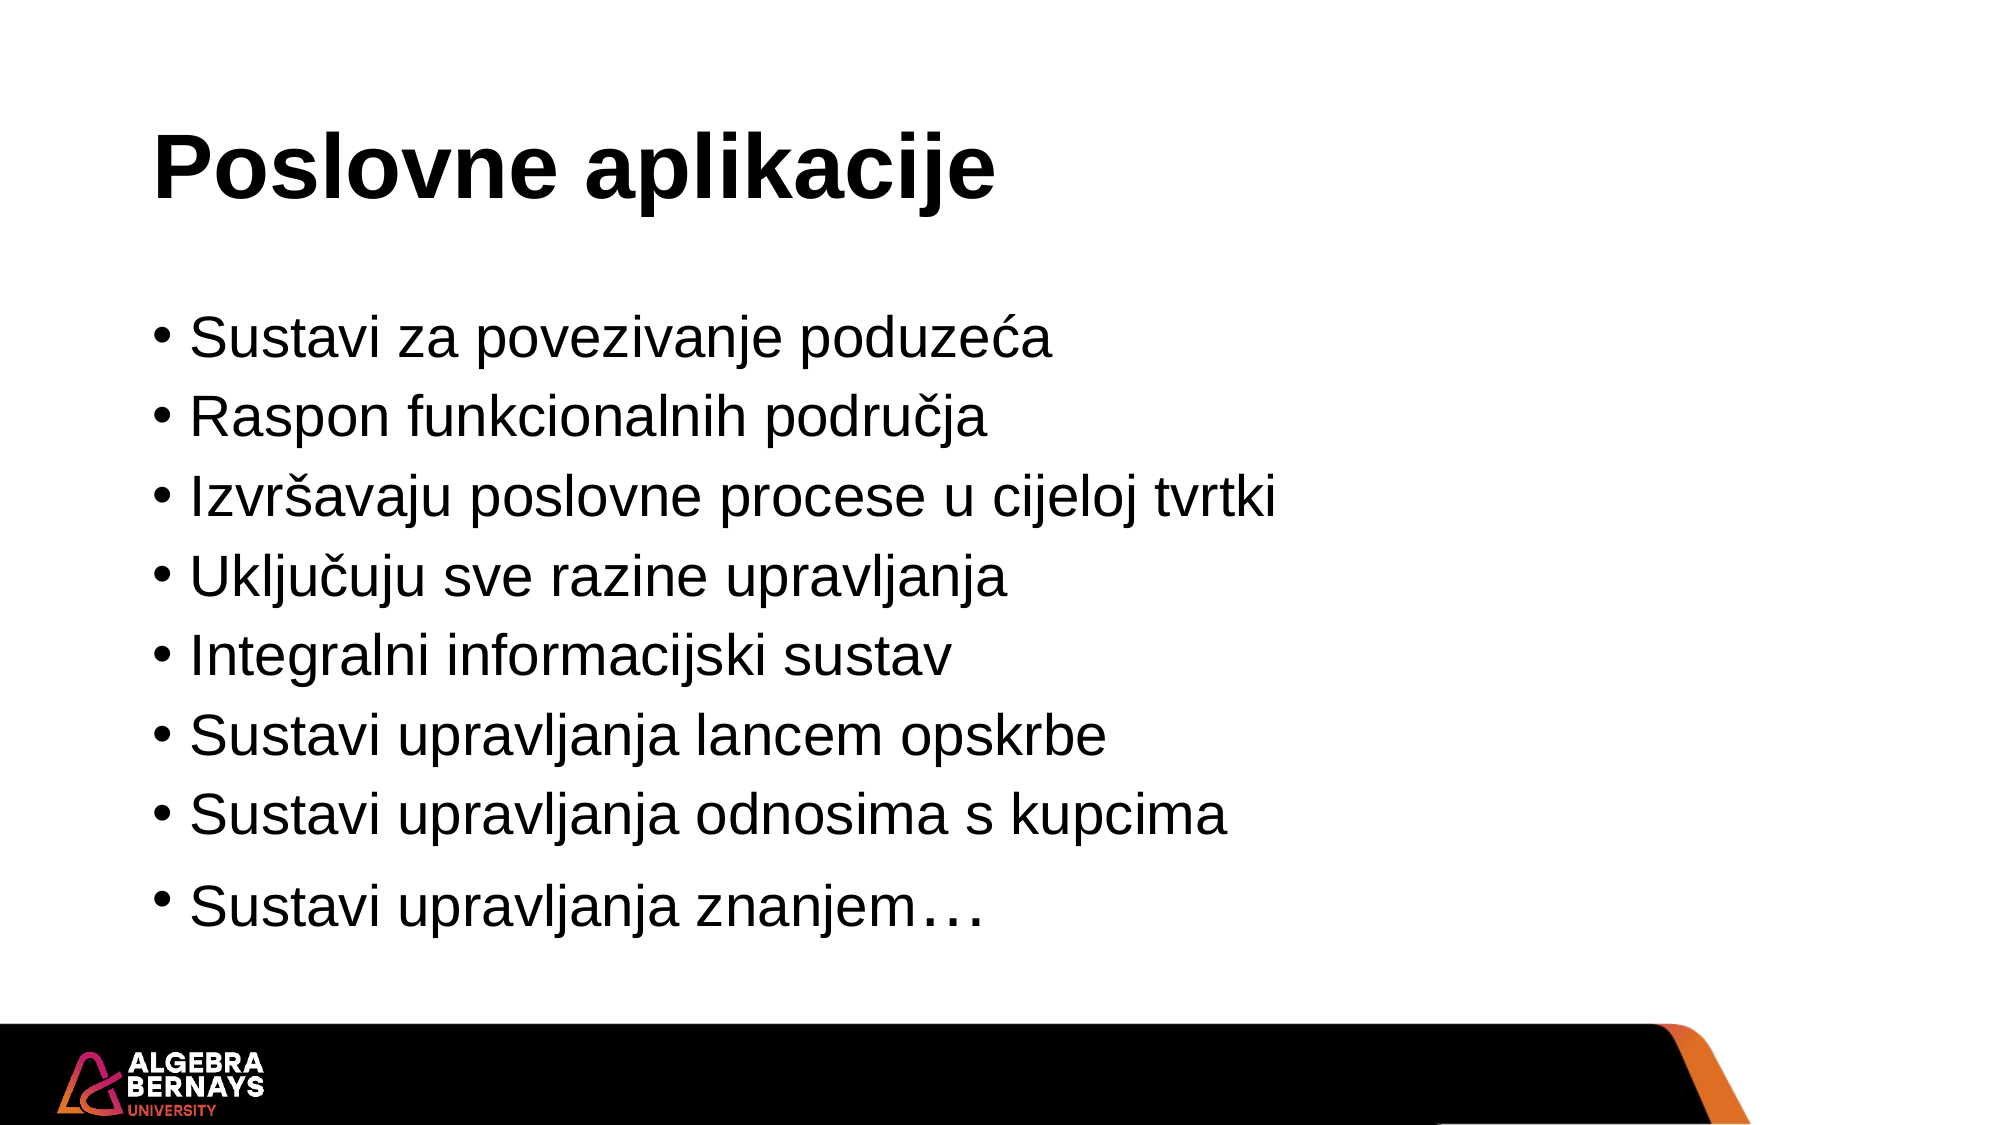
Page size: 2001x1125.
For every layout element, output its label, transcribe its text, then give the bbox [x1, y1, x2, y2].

title Poslovne aplikacije [137, 67, 1863, 271]
list Sustavi za povezivanje poduzeća Raspon funkcionalnih područja Izvršavaju poslovne procese u cijeloj tvrtki Uključuju sve razine upravljanja Integralni informacijski sustav Sustavi upravljanja lancem opskrbe Sustavi upravljanja odnosima s kupcima Sustavi upravljanja znanjem… [137, 299, 1863, 953]
picture [0, 1023, 1958, 1125]
